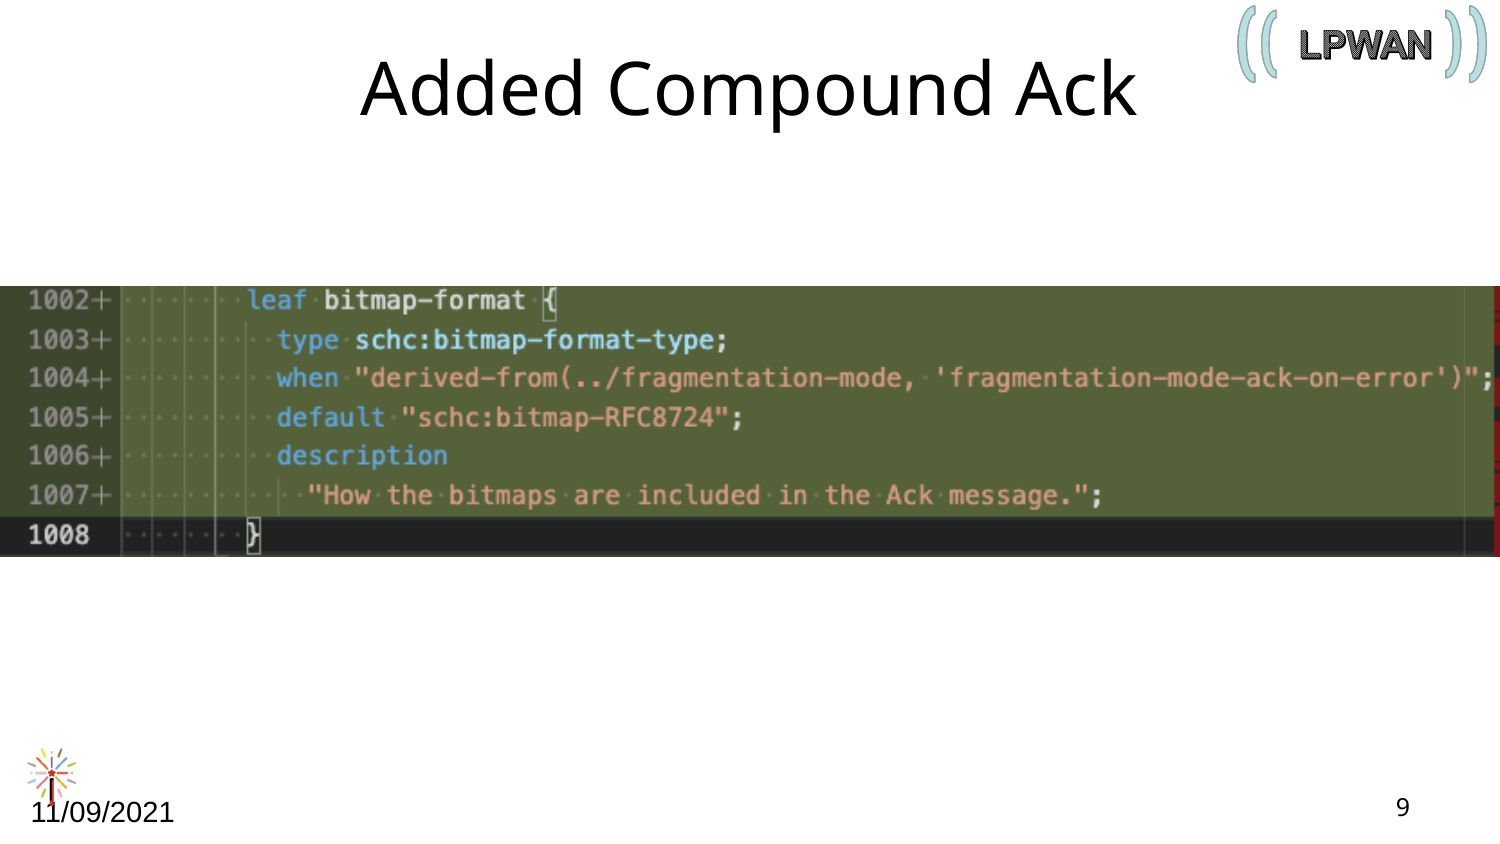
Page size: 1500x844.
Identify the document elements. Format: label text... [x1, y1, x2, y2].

title Added Compound Ack [75, 33, 1425, 139]
picture [15, 739, 88, 813]
slide_number 9 [1286, 785, 1425, 831]
picture [1237, 5, 1487, 83]
picture [0, 286, 1500, 558]
